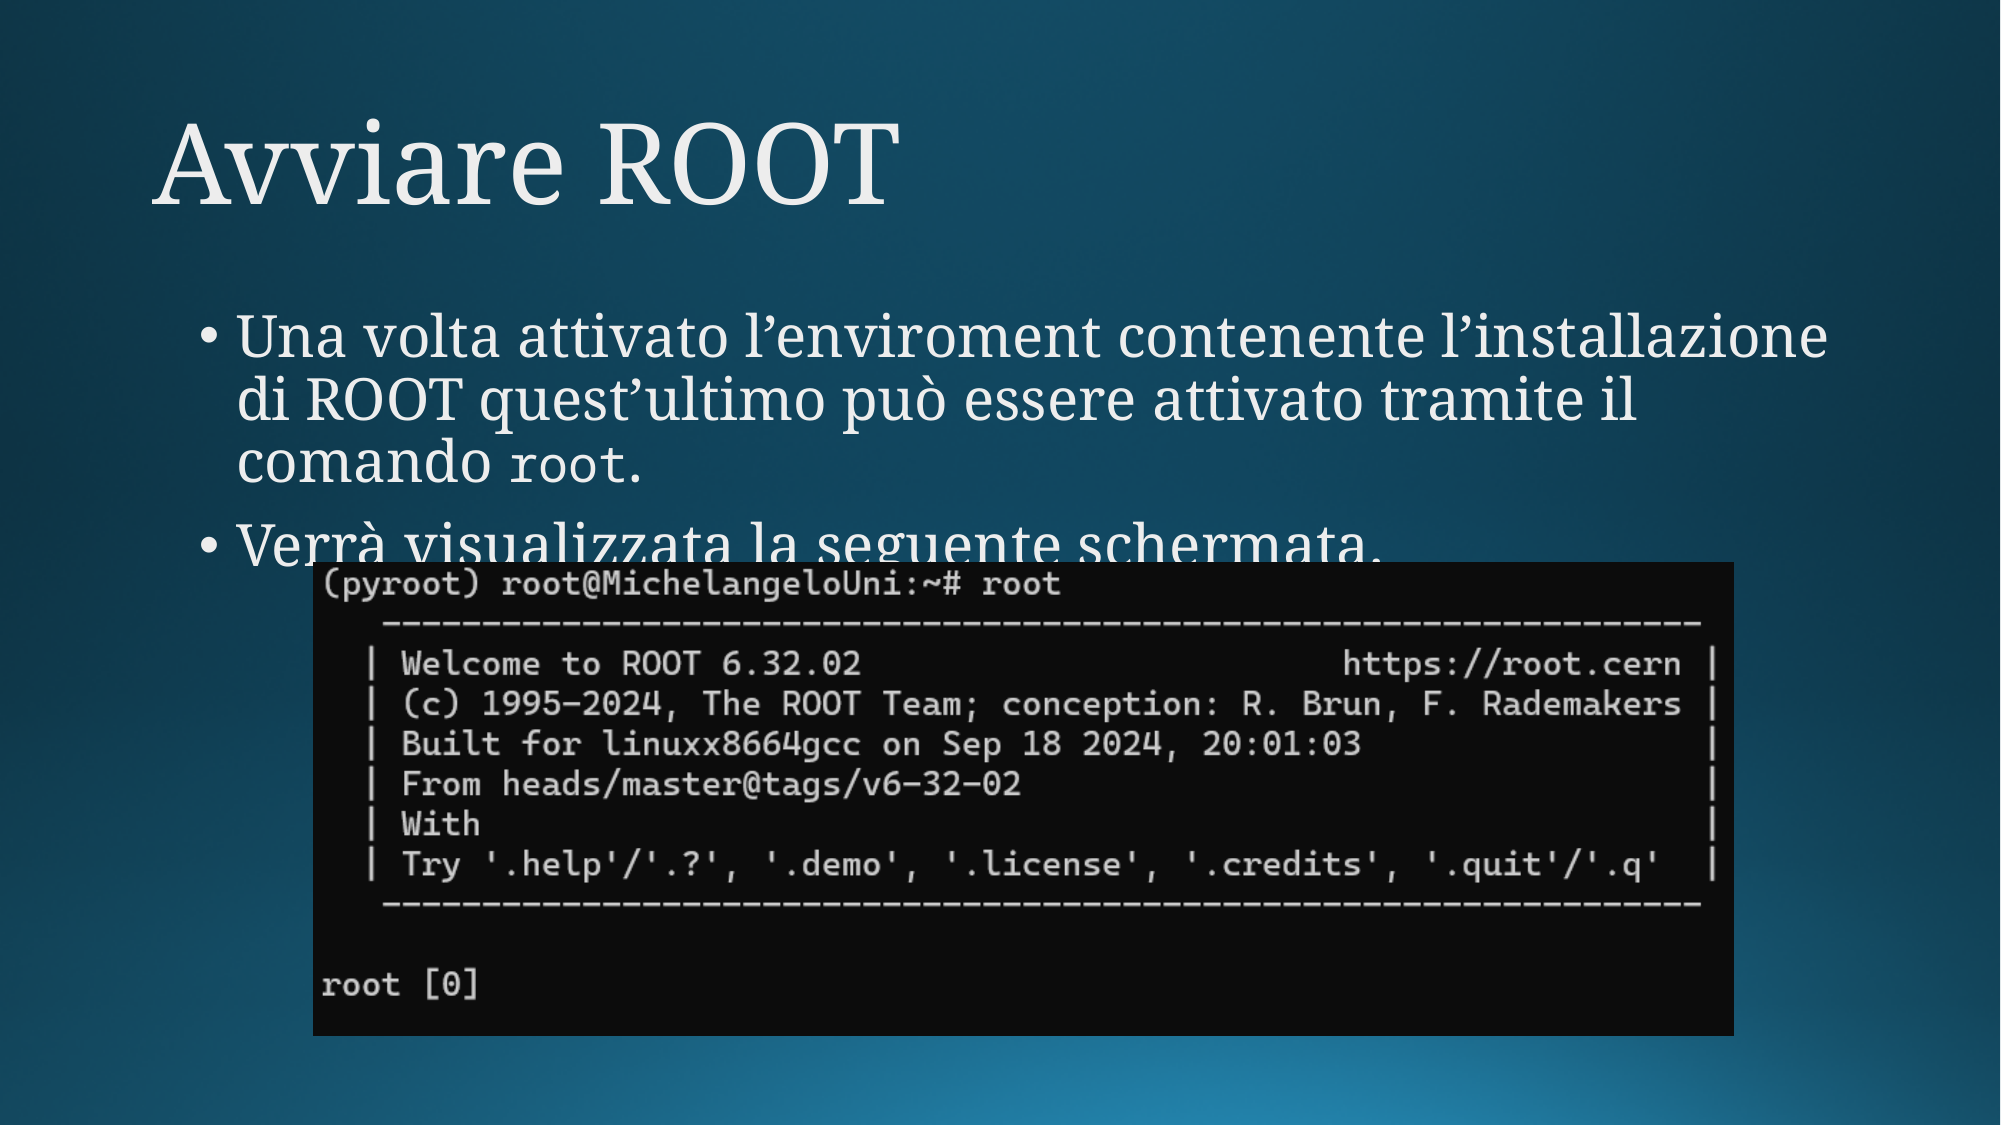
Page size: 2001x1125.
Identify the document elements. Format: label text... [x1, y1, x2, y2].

title Avviare ROOT [137, 59, 1863, 278]
list Una volta attivato l’enviroment contenente l’installazione di ROOT quest’ultimo può essere attivato tramite il comando root. Verrà visualizzata la seguente schermata. [183, 299, 1863, 1014]
picture [0, 0, 2001, 1125]
